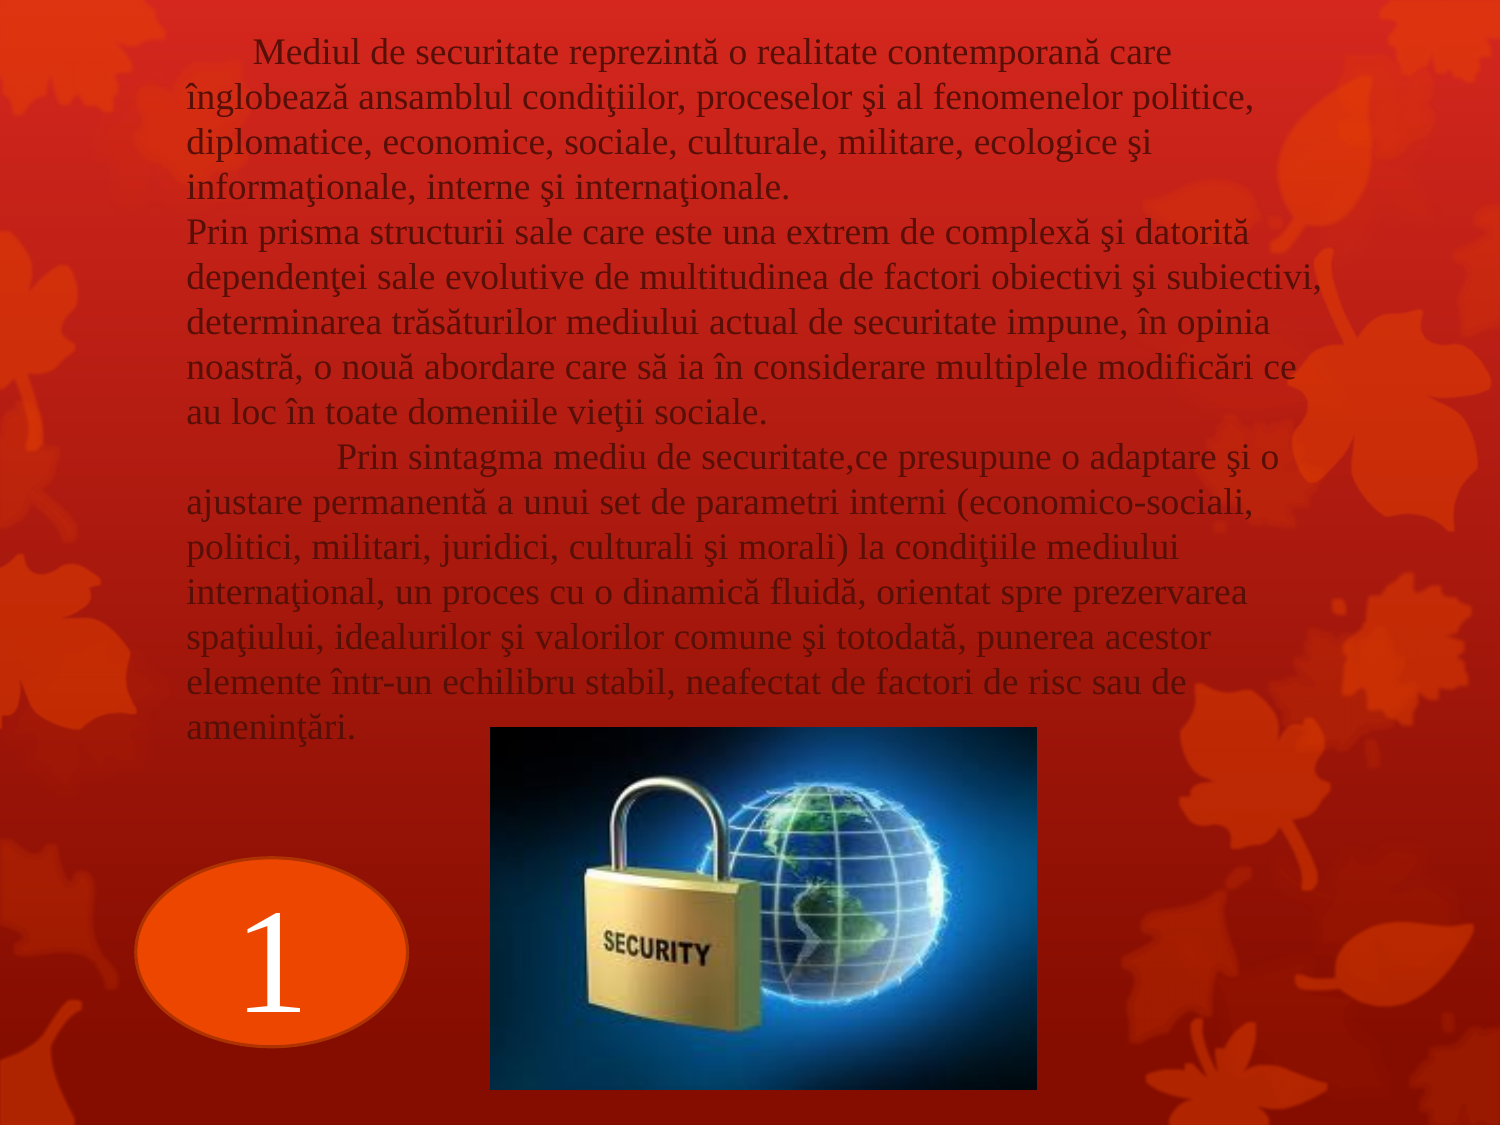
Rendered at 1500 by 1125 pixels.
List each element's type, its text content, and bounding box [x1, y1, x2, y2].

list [489, 727, 1038, 1091]
text_box 1 [134, 856, 410, 1049]
title Mediul de securitate reprezintă o realitate contemporană care înglobează ansamblul condiţiilor, proceselor şi al fenomenelor politice, diplomatice, economice, sociale, culturale, militare, ecologice şi informaţionale, interne şi internaţionale. Prin prisma structurii sale care este una extrem de complexă şi datorită dependenţei sale evolutive de multitudinea de factori obiectivi şi subiectivi, determinarea trăsăturilor mediului actual de securitate impune, în opinia noastră, o nouă abordare care să ia în considerare multiplele modificări ce au loc în toate domeniile vieţii sociale. Prin sintagma mediu de securitate,ce presupune o adaptare şi o ajustare permanentă a unui set de parametri interni (economico-sociali, politici, militari, juridici, culturali şi morali) la condiţiile mediului internaţional, un proces cu o dinamică fluidă, orientat spre prezervarea spaţiului, idealurilor şi valorilor comune şi totodată, punerea acestor elemente într-un echilibru stabil, neafectat de factori de risc sau de ameninţări. [171, 66, 1340, 787]
